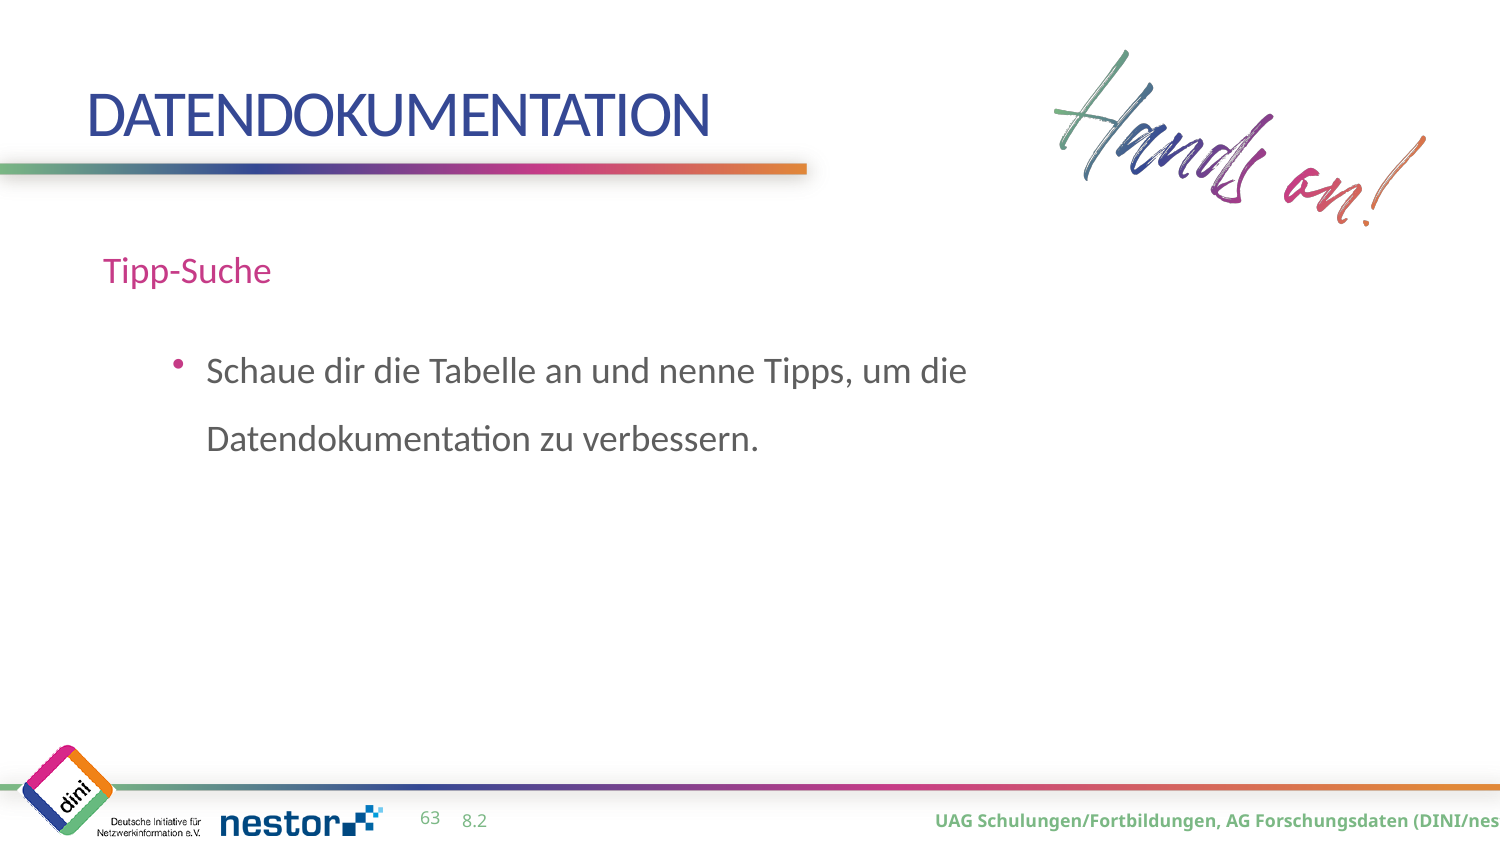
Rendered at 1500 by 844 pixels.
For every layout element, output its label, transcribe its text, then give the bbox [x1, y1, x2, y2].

picture [0, 731, 1500, 844]
picture [1280, 819, 1289, 825]
list Schaue dir die Tabelle an und nenne Tipps, um die Datendokumentation zu verbessern. [157, 316, 1093, 773]
text_box 8.2 [433, 801, 502, 838]
picture [0, 138, 837, 204]
picture [1035, 49, 1426, 238]
picture [1423, 817, 1428, 825]
title Datendokumentation [77, 61, 1423, 158]
slide_number 62 [406, 801, 454, 841]
list Tipp-Suche [88, 238, 1432, 301]
